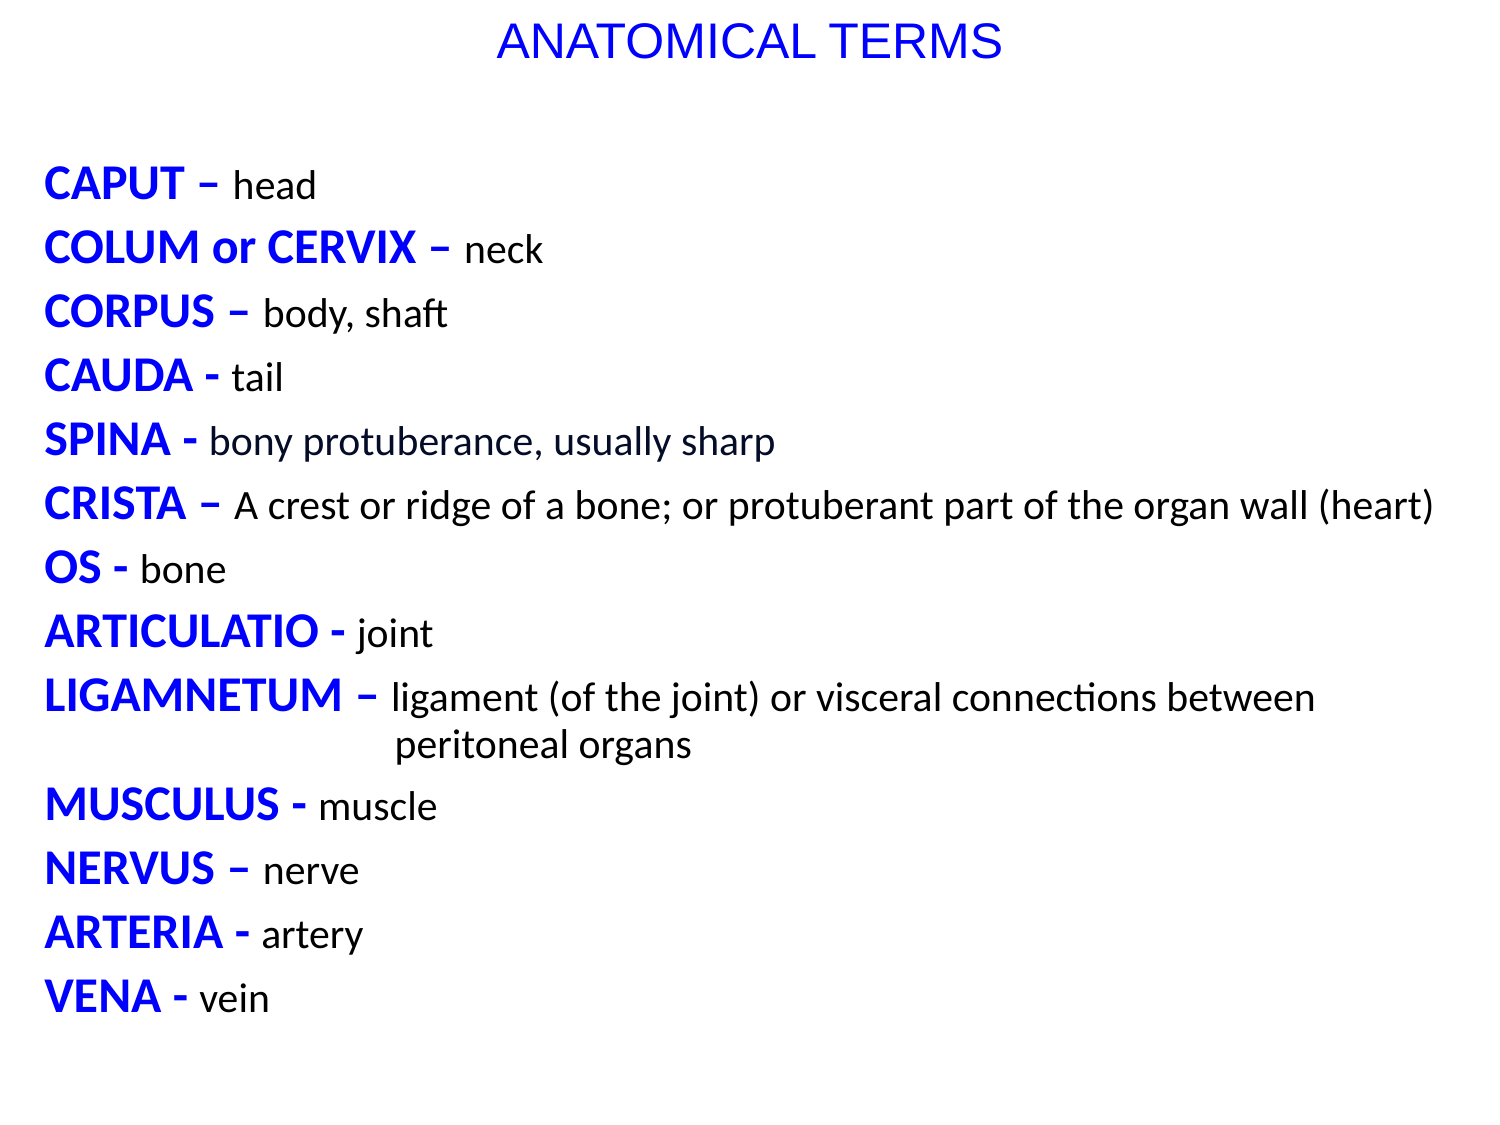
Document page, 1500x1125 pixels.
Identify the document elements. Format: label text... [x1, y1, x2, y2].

list CAPUT – head COLUM or CERVIX – neck CORPUS – body, shaft CAUDA - tail SPINA - bony protuberance, usually sharp CRISTA – A crest or ridge of a bone; or protuberant part of the organ wall (heart) OS - bone ARTICULATIO - joint LIGAMNETUM – ligament (of the joint) or visceral connections between peritoneal organs MUSCULUS - muscle NERVUS – nerve ARTERIA - artery VENA - vein [29, 149, 1483, 1083]
title ANATOMICAL TERMS [75, 0, 1425, 79]
